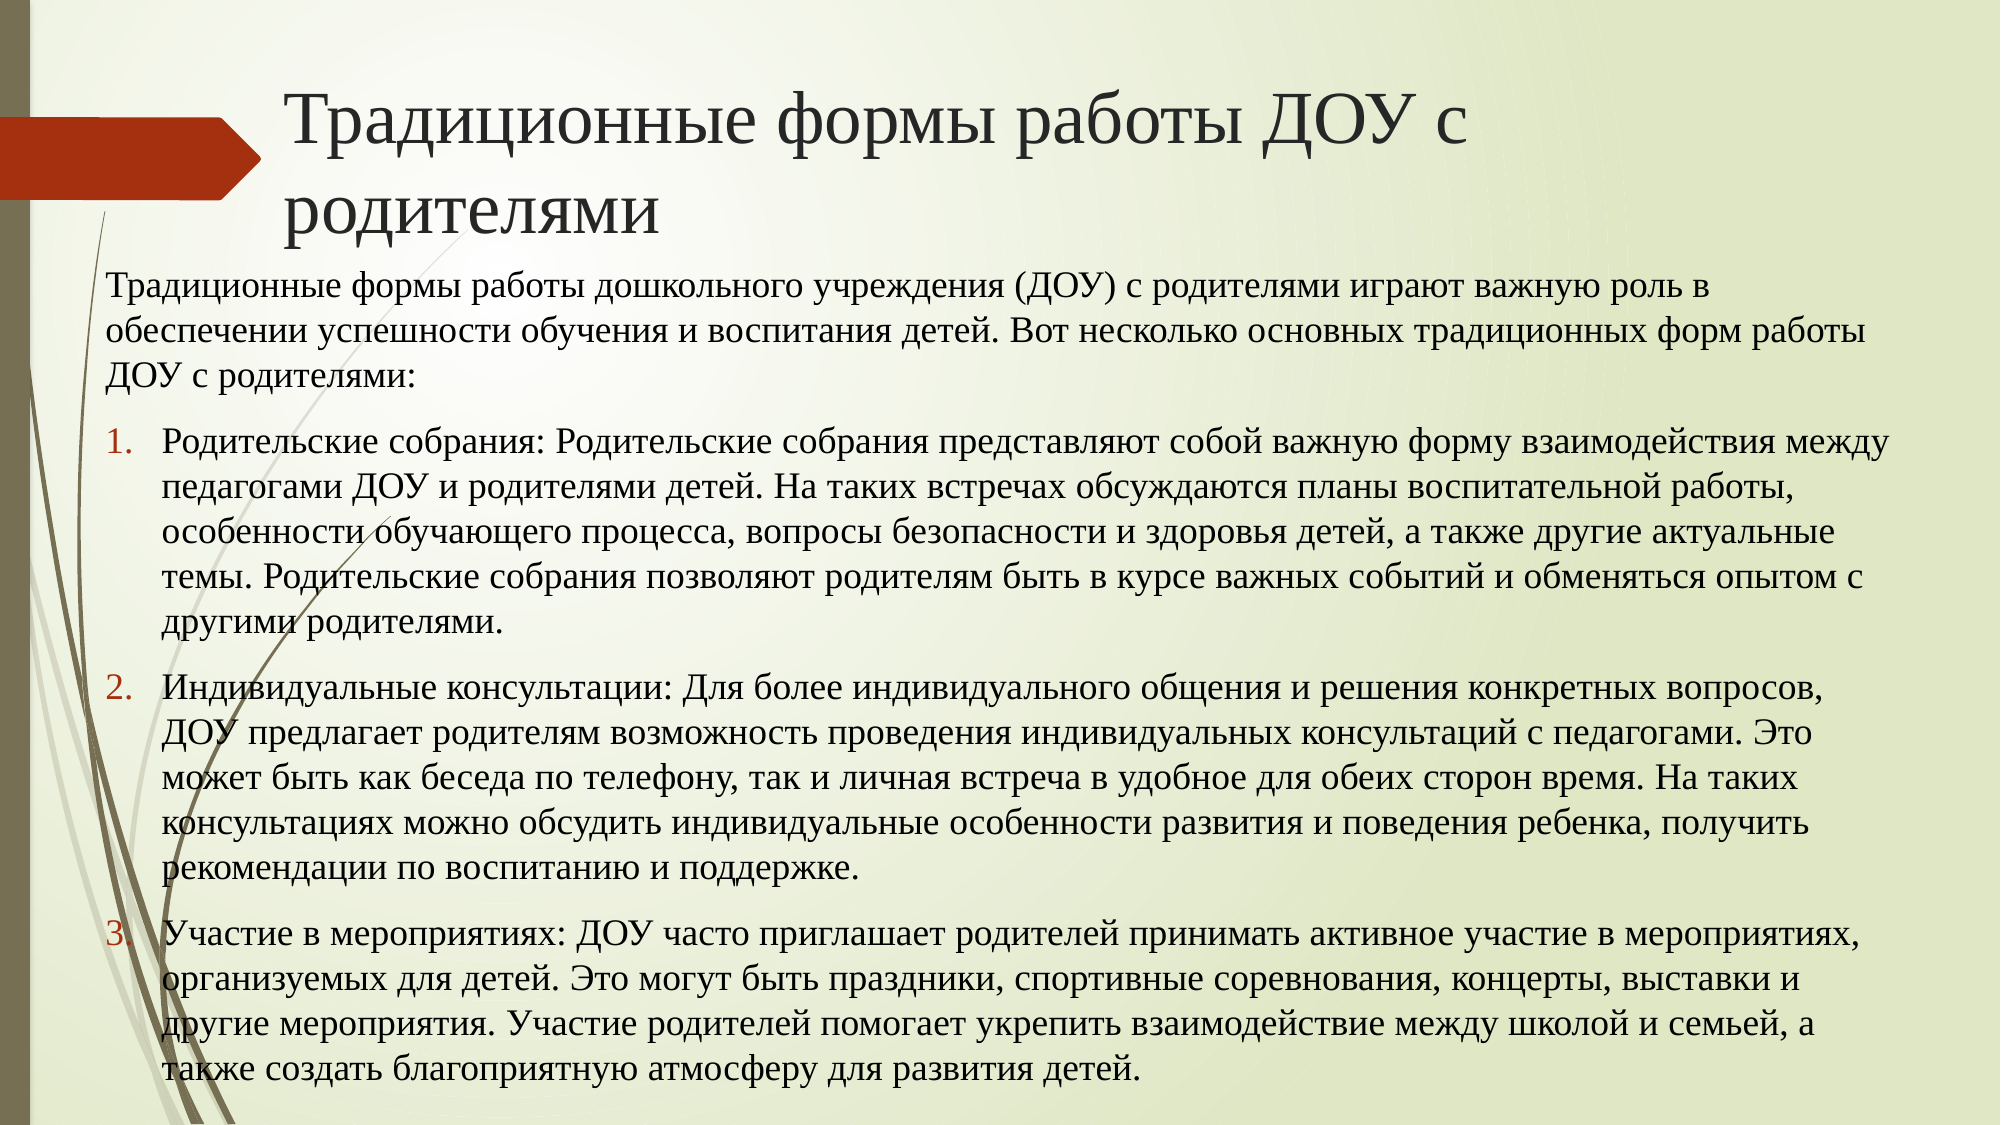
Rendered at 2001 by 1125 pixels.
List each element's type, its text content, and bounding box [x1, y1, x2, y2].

list Традиционные формы работы дошкольного учреждения (ДОУ) с родителями играют важную роль в обеспечении успешности обучения и воспитания детей. Вот несколько основных традиционных форм работы ДОУ с родителями: Родительские собрания: Родительские собрания представляют собой важную форму взаимодействия между педагогами ДОУ и родителями детей. На таких встречах обсуждаются планы воспитательной работы, особенности обучающего процесса, вопросы безопасности и здоровья детей, а также другие актуальные темы. Родительские собрания позволяют родителям быть в курсе важных событий и обменяться опытом с другими родителями. Индивидуальные консультации: Для более индивидуального общения и решения конкретных вопросов, ДОУ предлагает родителям возможность проведения индивидуальных консультаций с педагогами. Это может быть как беседа по телефону, так и личная встреча в удобное для обеих сторон время. На таких консультациях можно обсудить индивидуальные особенности развития и поведения ребенка, получить рекомендации по воспитанию и поддержке. Участие в мероприятиях: ДОУ часто приглашает родителей принимать активное участие в мероприятиях, организуемых для детей. Это могут быть праздники, спортивные соревнования, концерты, выставки и другие мероприятия. Участие родителей помогает укрепить взаимодействие между школой и семьей, а также создать благоприятную атмосферу для развития детей. [90, 252, 1910, 1093]
title Традиционные формы работы ДОУ с родителями [269, 61, 1731, 252]
